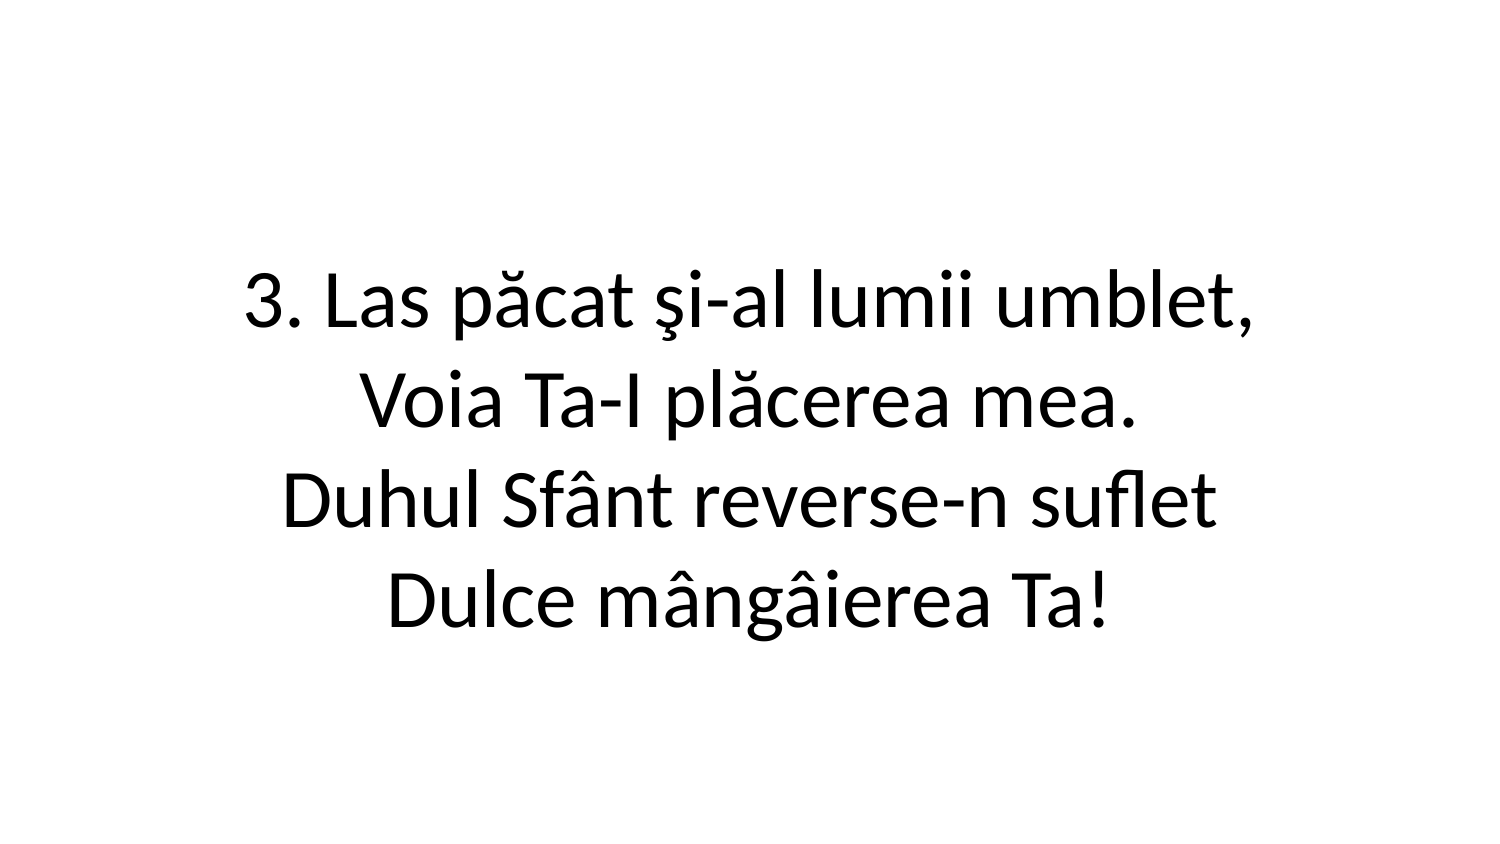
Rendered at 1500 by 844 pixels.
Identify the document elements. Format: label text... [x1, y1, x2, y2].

text_box 3. Las păcat şi-al lumii umblet, Voia Ta-I plăcerea mea. Duhul Sfânt reverse-n suflet Dulce mângâierea Ta! [227, 192, 1273, 652]
